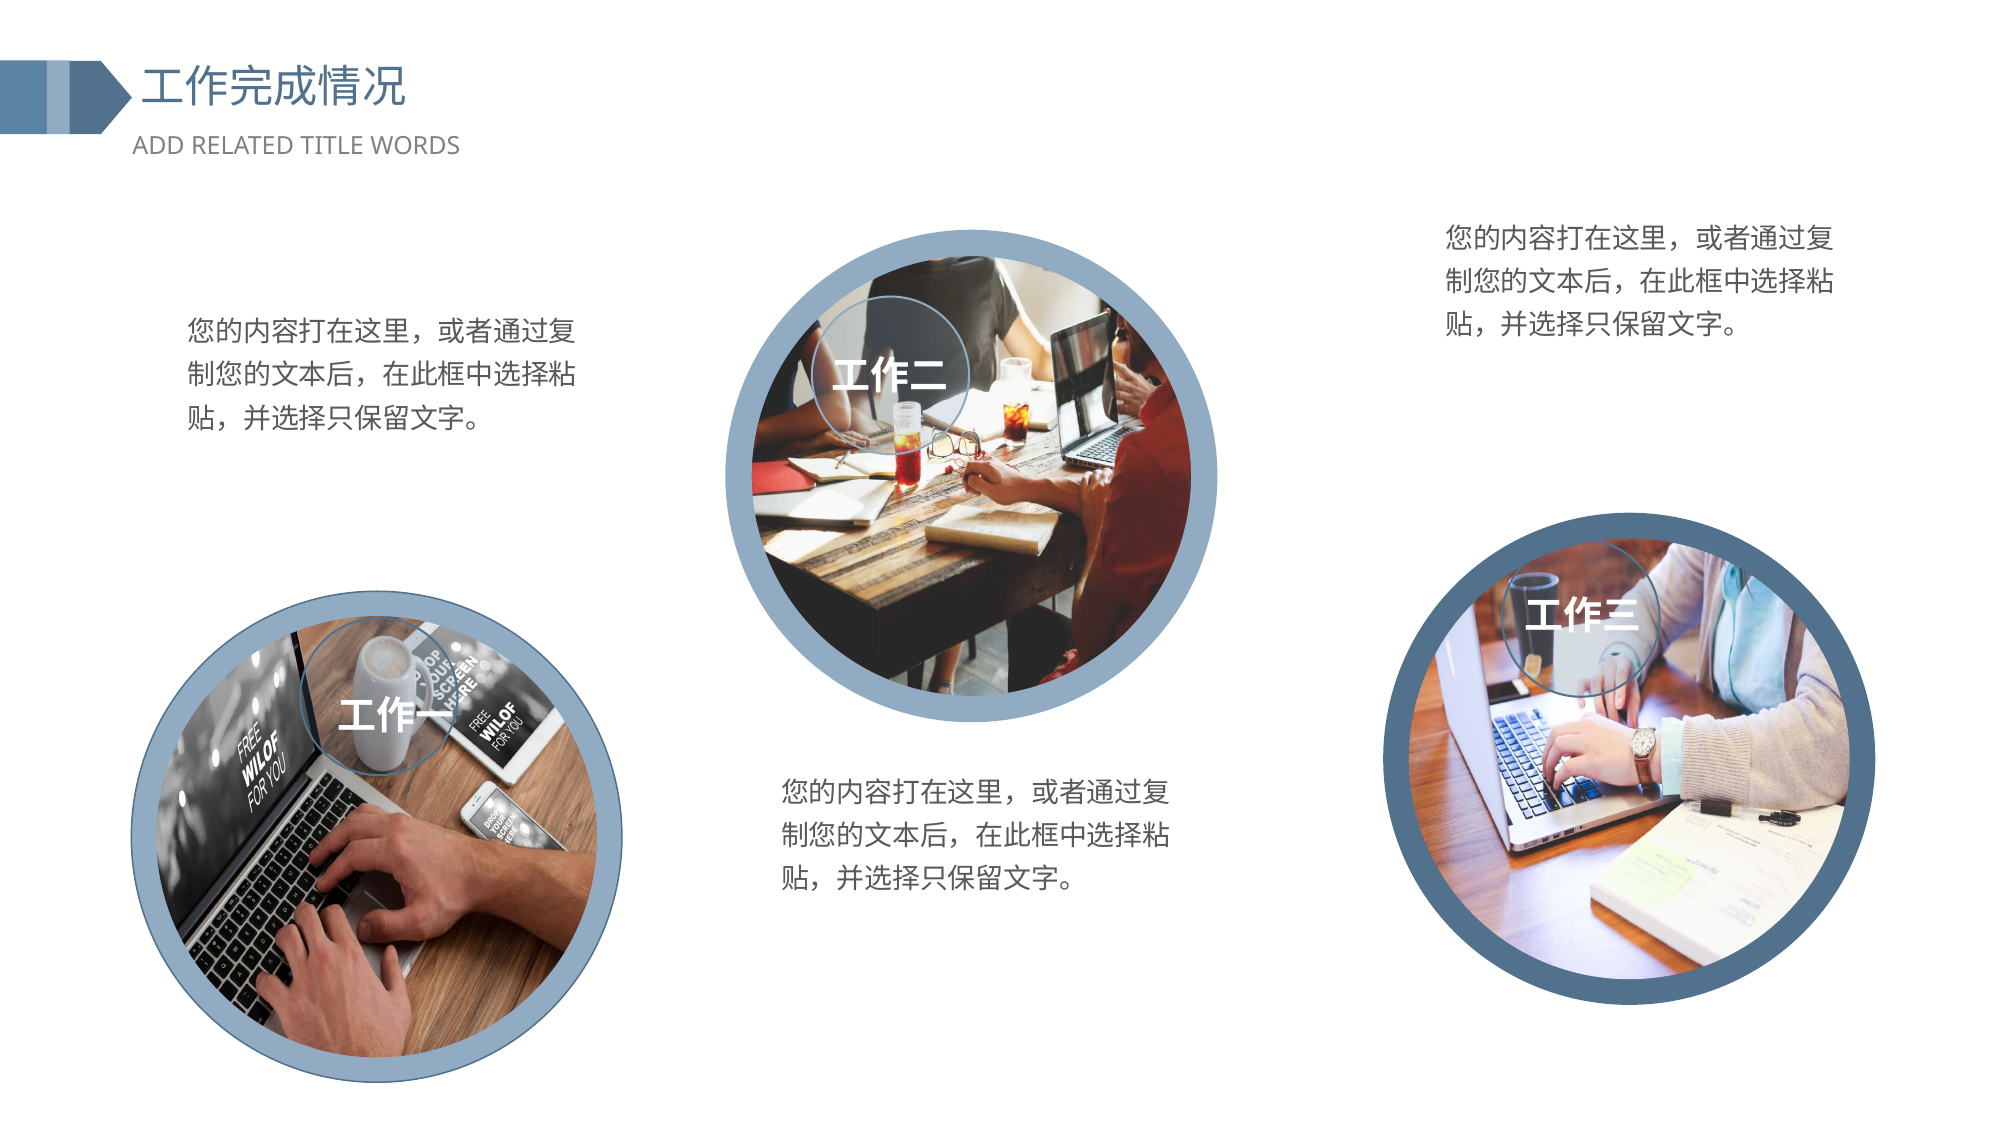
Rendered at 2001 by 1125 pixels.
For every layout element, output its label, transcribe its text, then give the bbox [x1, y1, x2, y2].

text_box 您的内容打在这里，或者通过复制您的文本后，在此框中选择粘贴，并选择只保留文字。 [1430, 202, 1856, 348]
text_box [131, 591, 622, 1083]
text_box 您的内容打在这里，或者通过复制您的文本后，在此框中选择粘贴，并选择只保留文字。 [766, 756, 1192, 902]
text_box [726, 230, 1217, 722]
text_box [1383, 513, 1875, 1005]
text_box 您的内容打在这里，或者通过复制您的文本后，在此框中选择粘贴，并选择只保留文字。 [172, 296, 598, 442]
